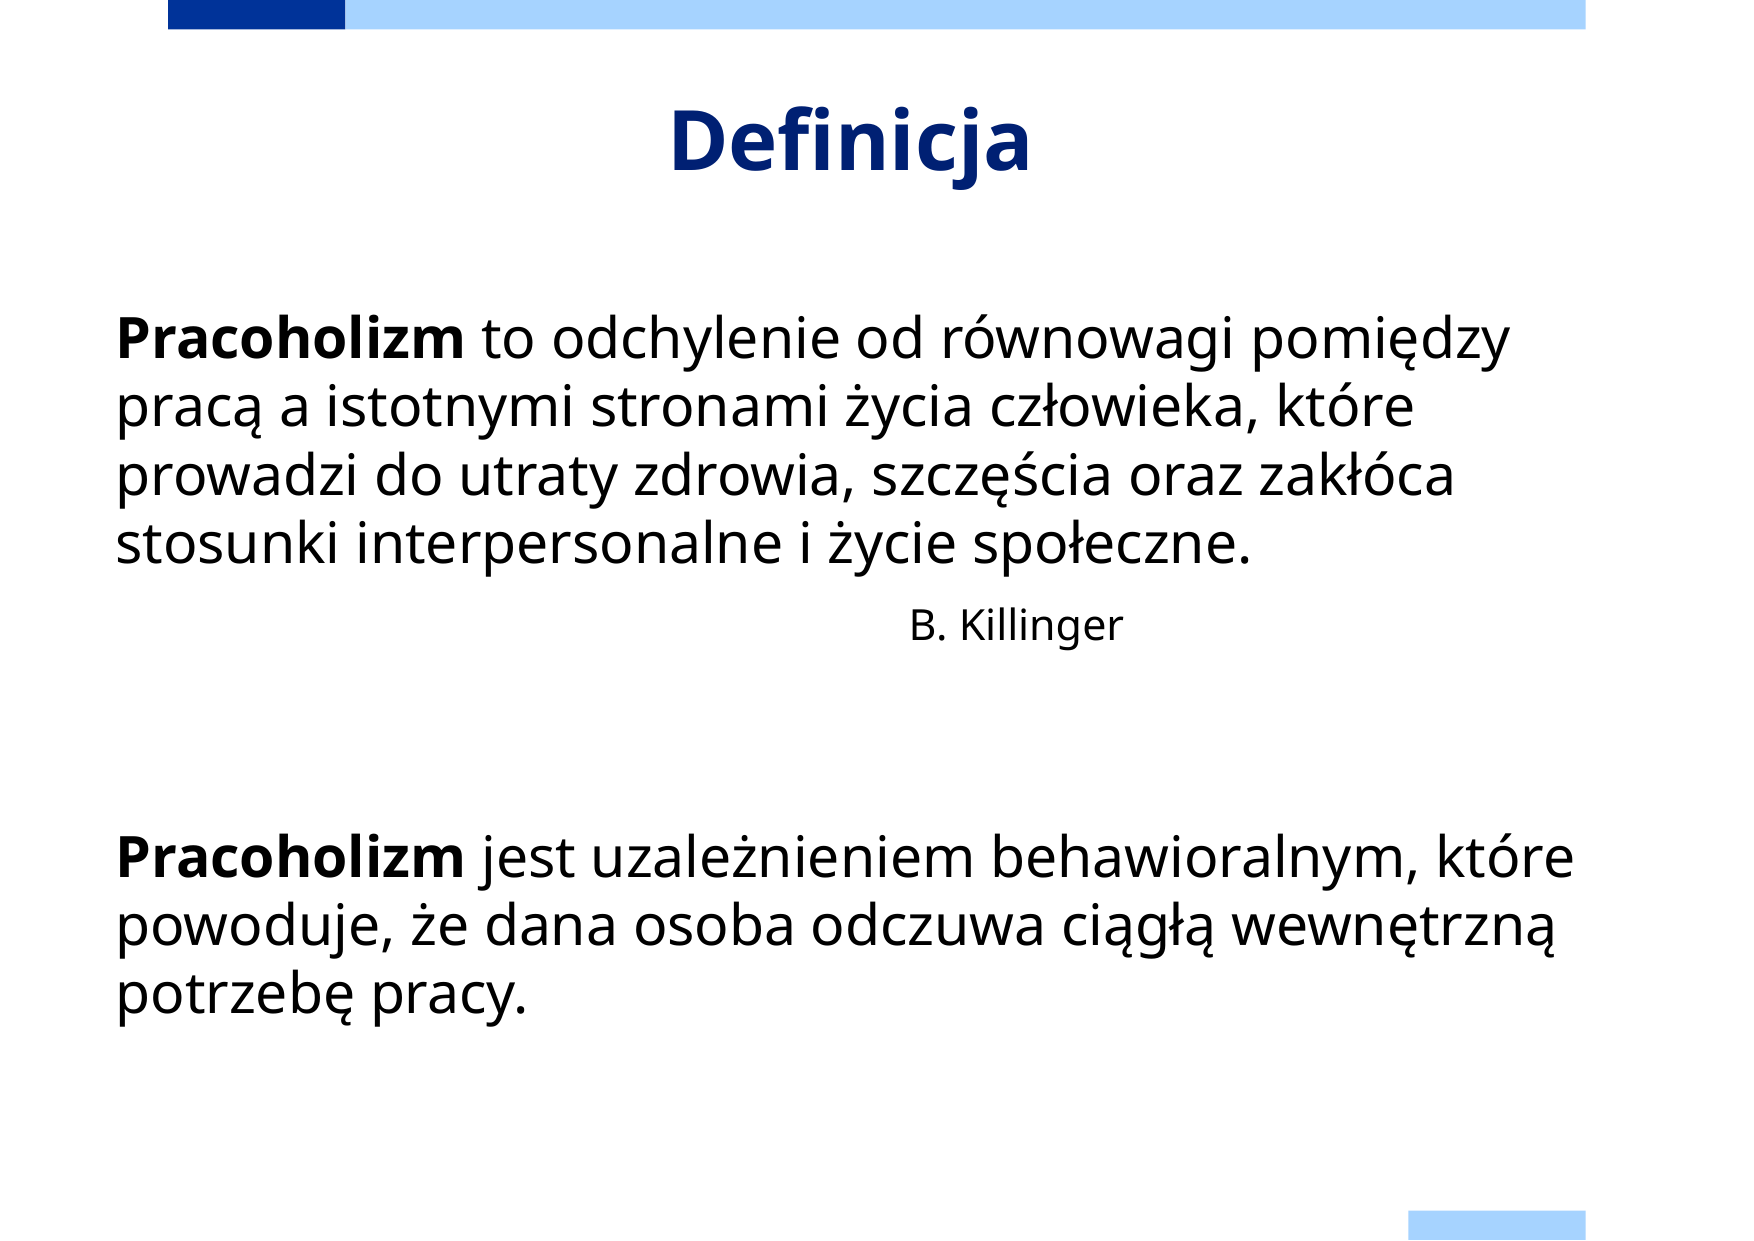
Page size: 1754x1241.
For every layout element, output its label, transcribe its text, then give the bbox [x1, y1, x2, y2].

title Definicja [115, 112, 1586, 254]
list Pracoholizm to odchylenie od równowagi pomiędzy pracą a istotnymi stronami życia człowieka, które prowadzi do utraty zdrowia, szczęścia oraz zakłóca stosunki interpersonalne i życie społeczne. B. Killinger Pracoholizm jest uzależnieniem behawioralnym, które powoduje, że dana osoba odczuwa ciągłą wewnętrzną potrzebę pracy. [115, 301, 1622, 1069]
